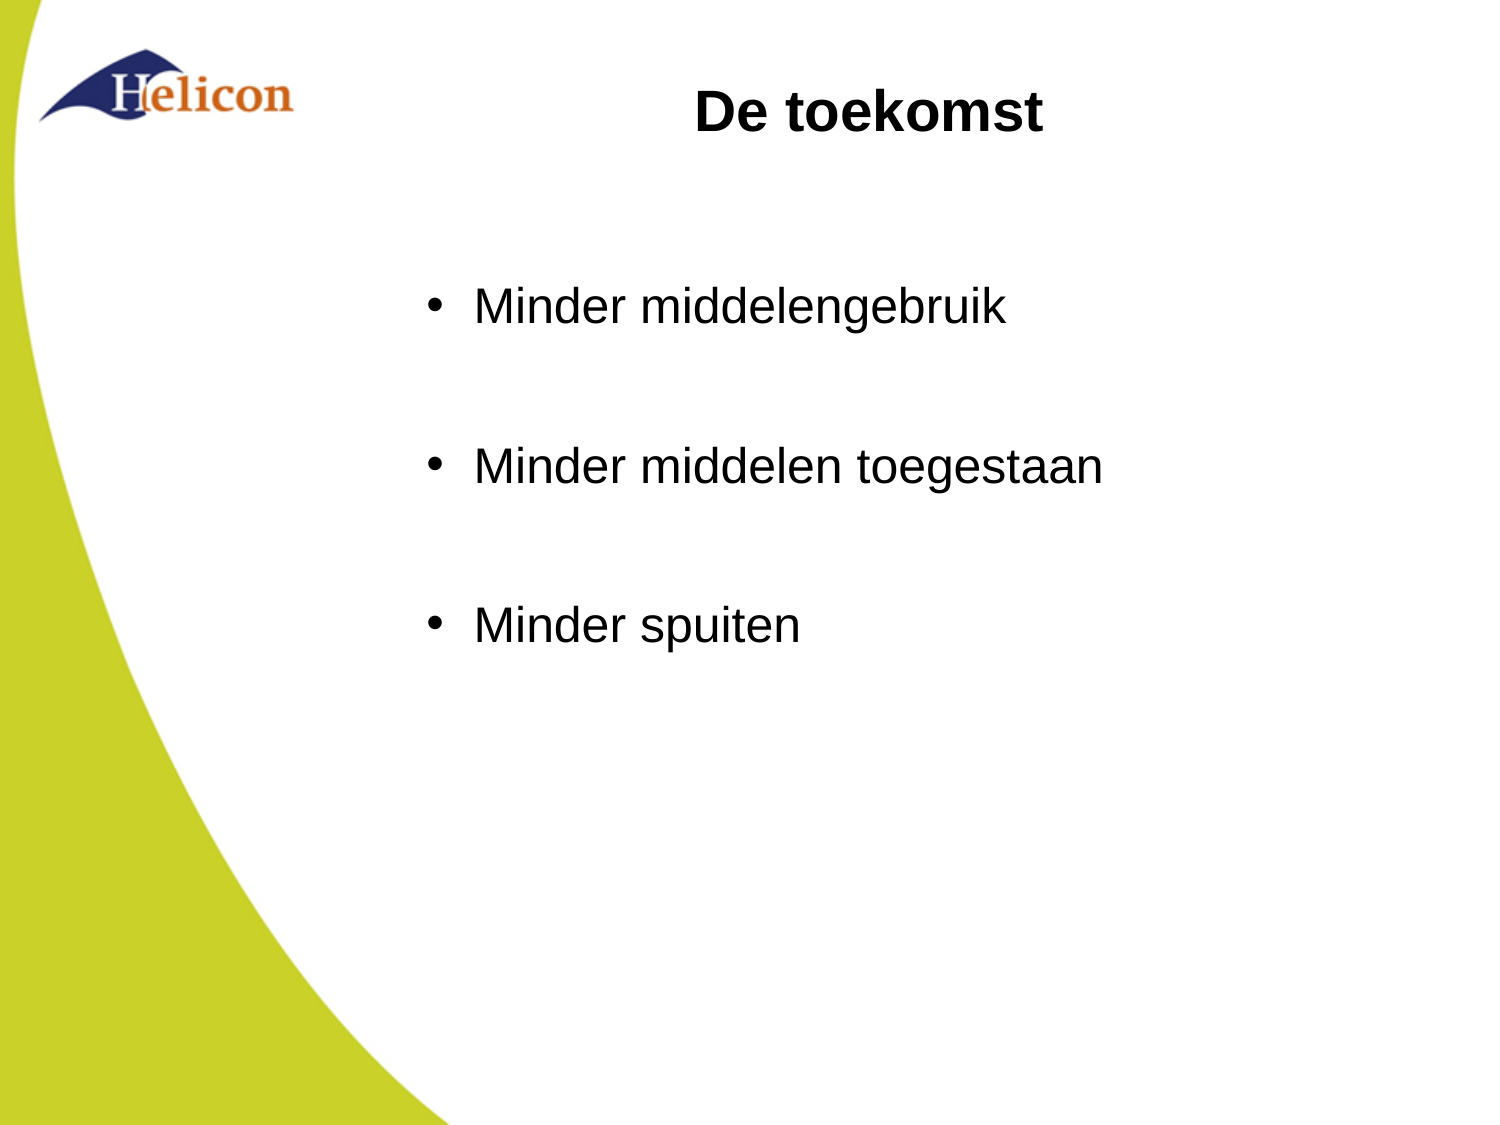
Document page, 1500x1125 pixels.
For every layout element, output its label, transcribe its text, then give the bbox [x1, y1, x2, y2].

title De toekomst [324, 54, 1415, 161]
list Minder middelengebruik Minder middelen toegestaan Minder spuiten [336, 196, 1425, 1005]
picture [0, 0, 1500, 1125]
